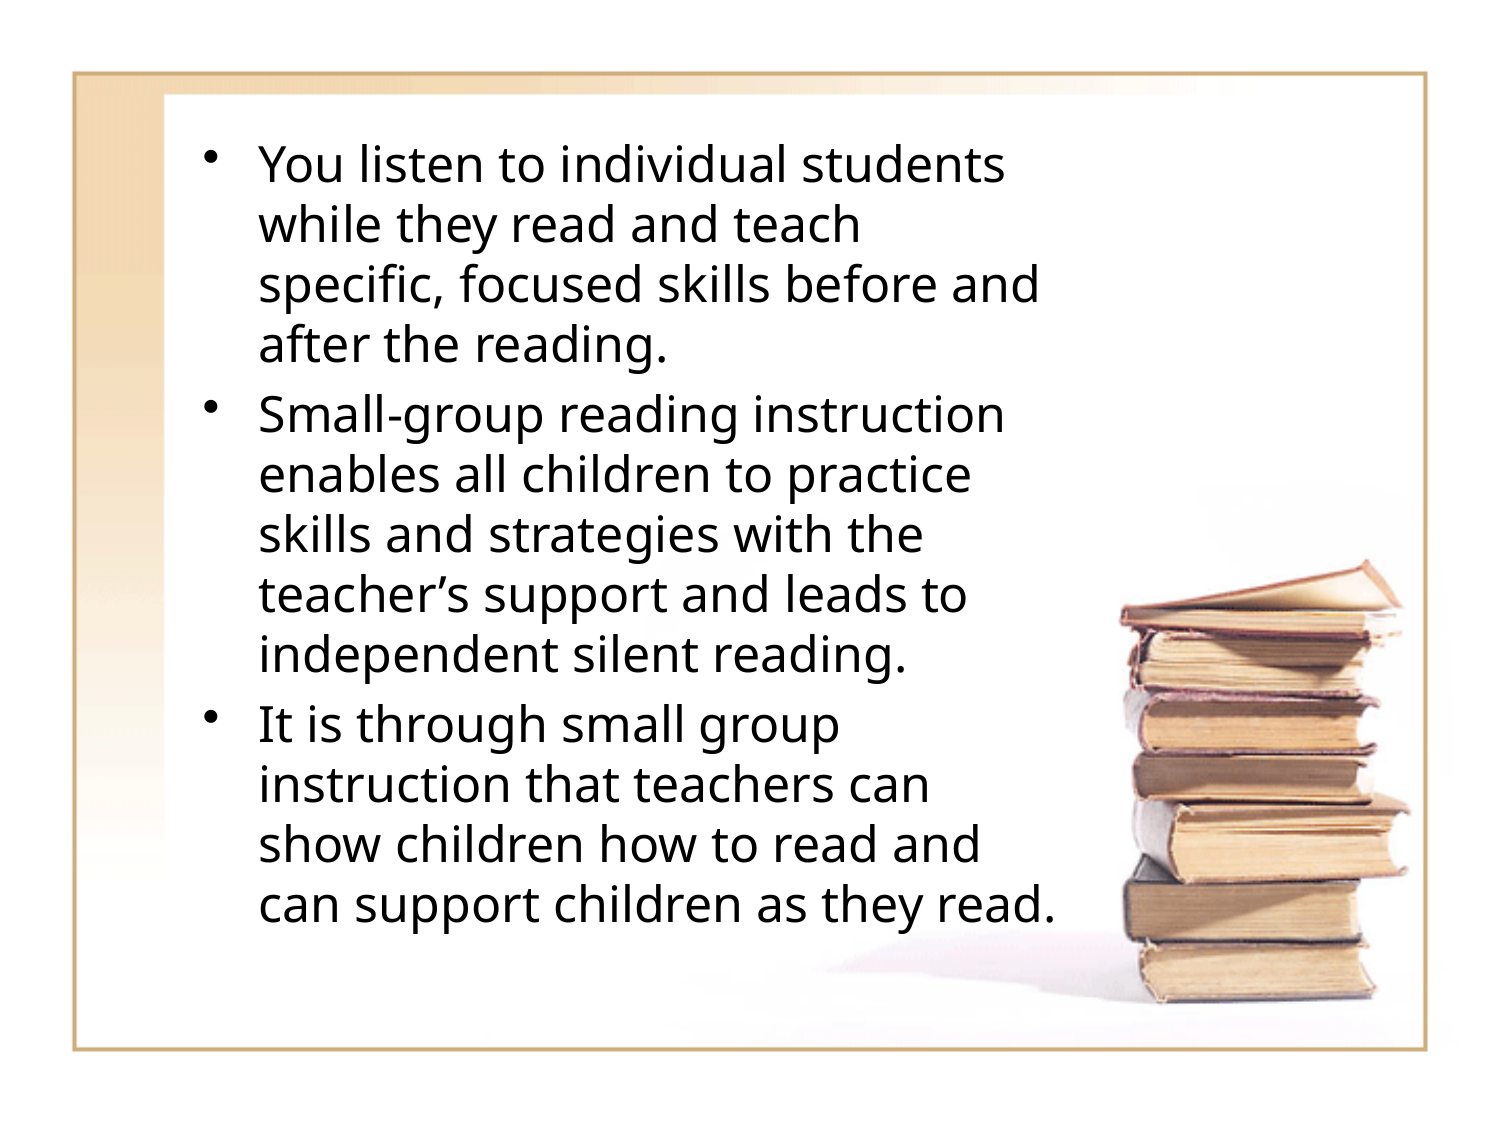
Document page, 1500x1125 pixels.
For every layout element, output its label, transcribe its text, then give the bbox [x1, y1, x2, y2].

picture [0, 0, 1500, 1125]
list You listen to individual students while they read and teach specific, focused skills before and after the reading. Small-group reading instruction enables all children to practice skills and strategies with the teacher’s support and leads to independent silent reading. It is through small group instruction that teachers can show children how to read and can support children as they read. [187, 124, 1073, 1006]
